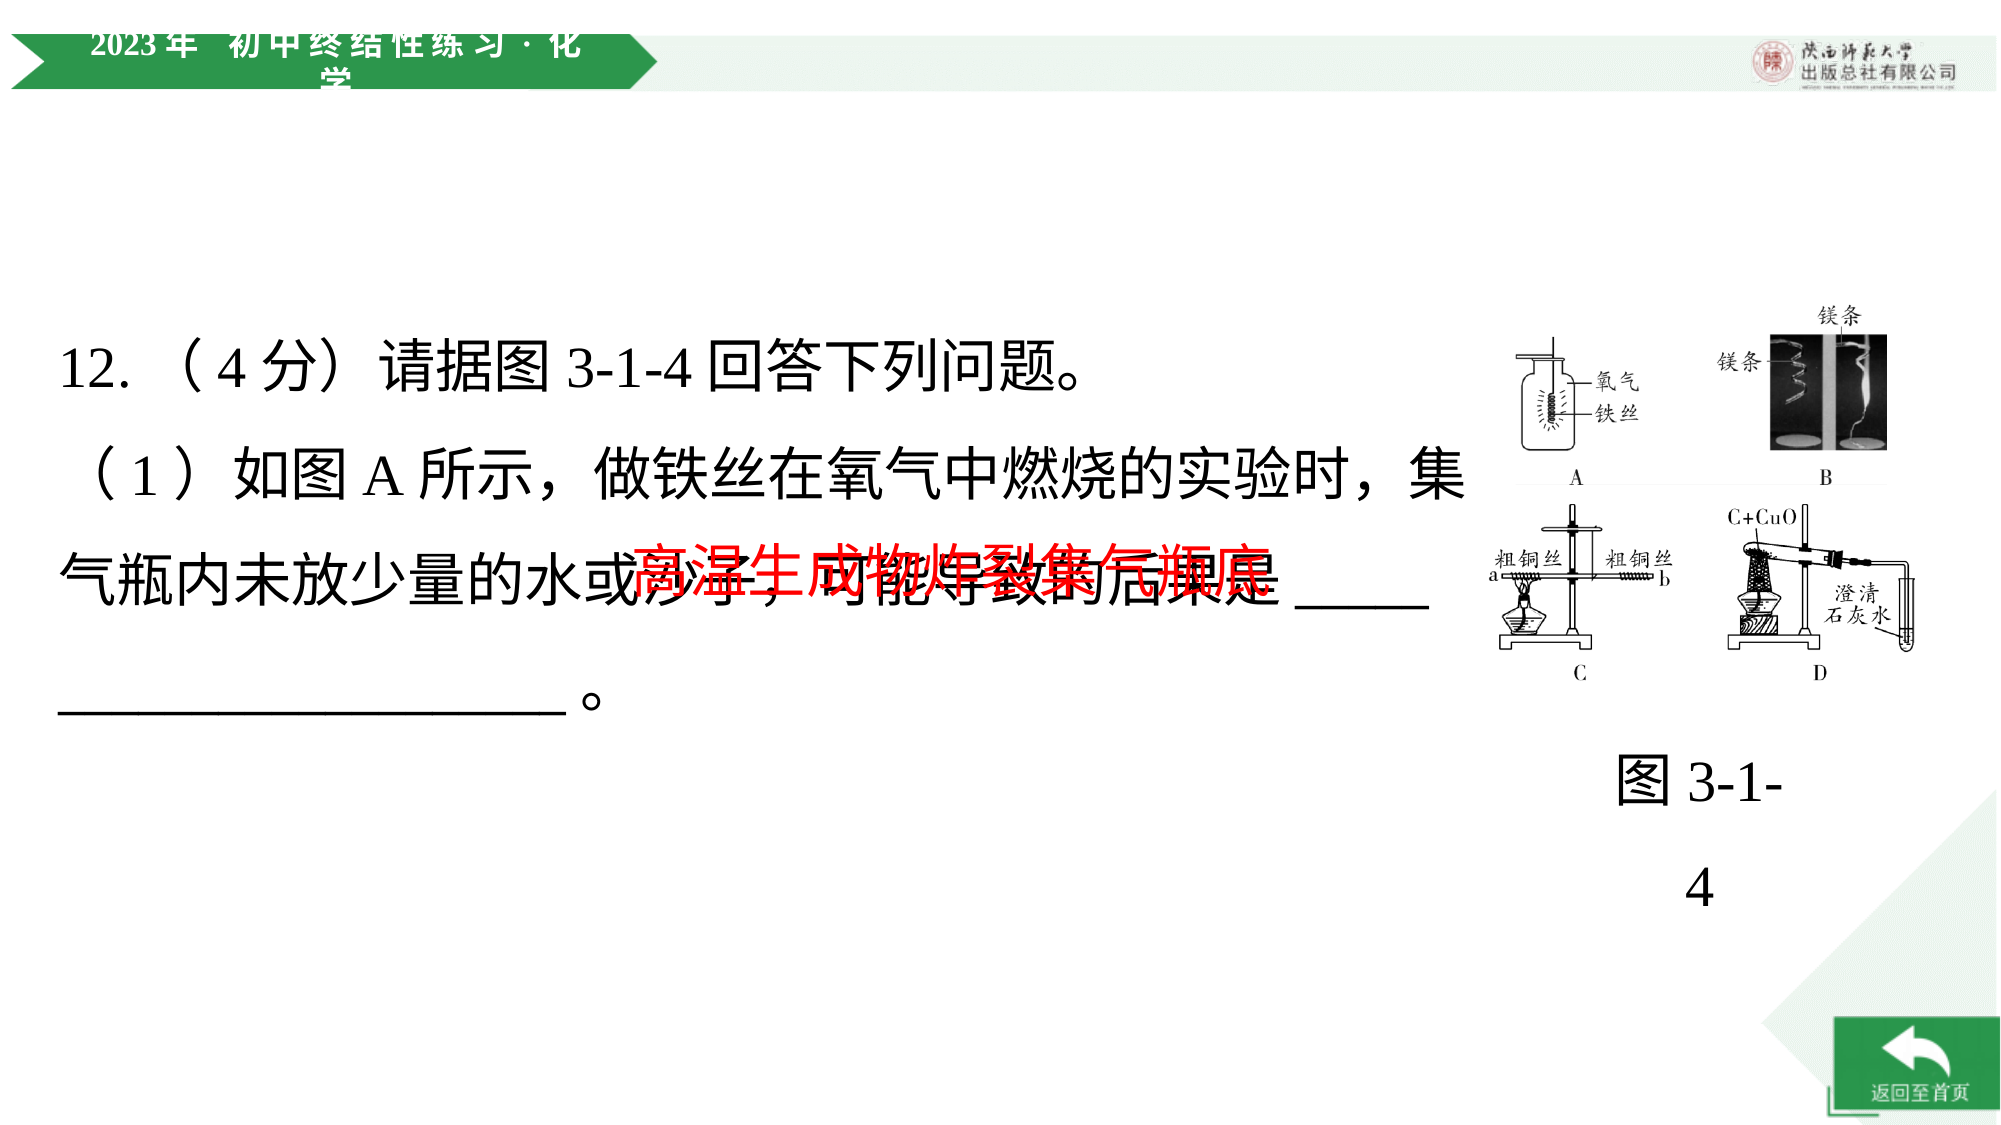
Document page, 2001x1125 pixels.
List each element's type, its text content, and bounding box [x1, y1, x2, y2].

picture [0, 0, 2001, 1125]
text_box （1）如图A所示，做铁丝在氧气中燃烧的实验时，集 气瓶内未放少量的水或沙子，可能导致的后果是_____ ___________________。 [58, 400, 1445, 499]
text_box 高温生成物炸裂集气瓶底 [58, 499, 1445, 593]
text_box 图3-1-4 [1600, 708, 1799, 872]
text_box （1）如图A所示，做铁丝在氧气中燃烧的实验时，集 气瓶内未放少量的水或沙子，可能导致的后果是_____ ___________________。 [58, 593, 1445, 704]
text_box 12.（4分）请据图3-1-4回答下列问题。 [58, 294, 1445, 389]
